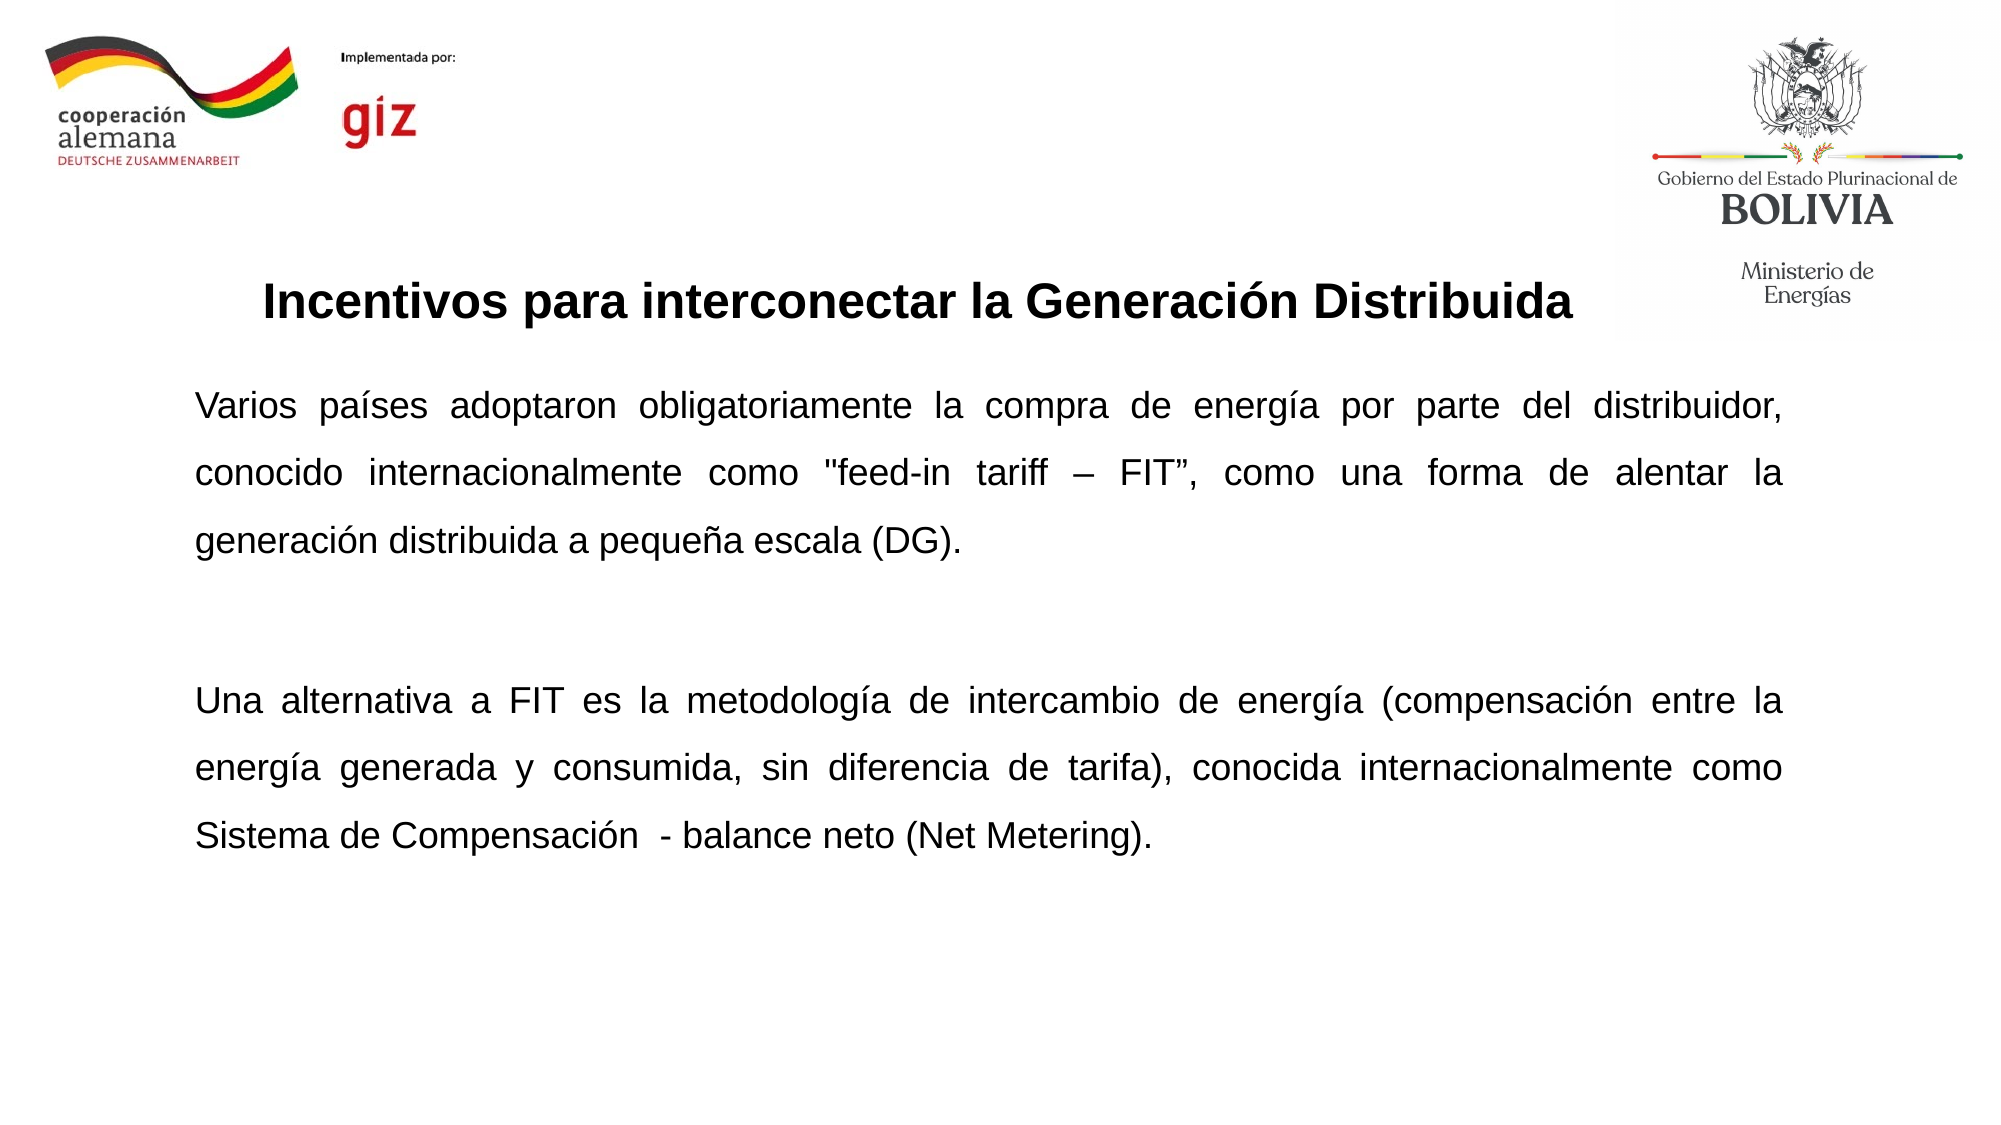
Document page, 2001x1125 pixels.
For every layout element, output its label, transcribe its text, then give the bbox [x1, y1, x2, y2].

picture [1615, 0, 2000, 341]
picture [16, 0, 483, 199]
text_box Varios países adoptaron obligatoriamente la compra de energía por parte del distribuidor, conocido internacionalmente como "feed-in tariff – FIT”, como una forma de alentar la generación distribuida a pequeña escala (DG). Una alternativa a FIT es la metodología de intercambio de energía (compensación entre la energía generada y consumida, sin diferencia de tarifa), conocida internacionalmente como Sistema de Compensación - balance neto (Net Metering). [179, 350, 1798, 1024]
text_box Incentivos para interconectar la Generación Distribuida [160, 265, 1615, 338]
